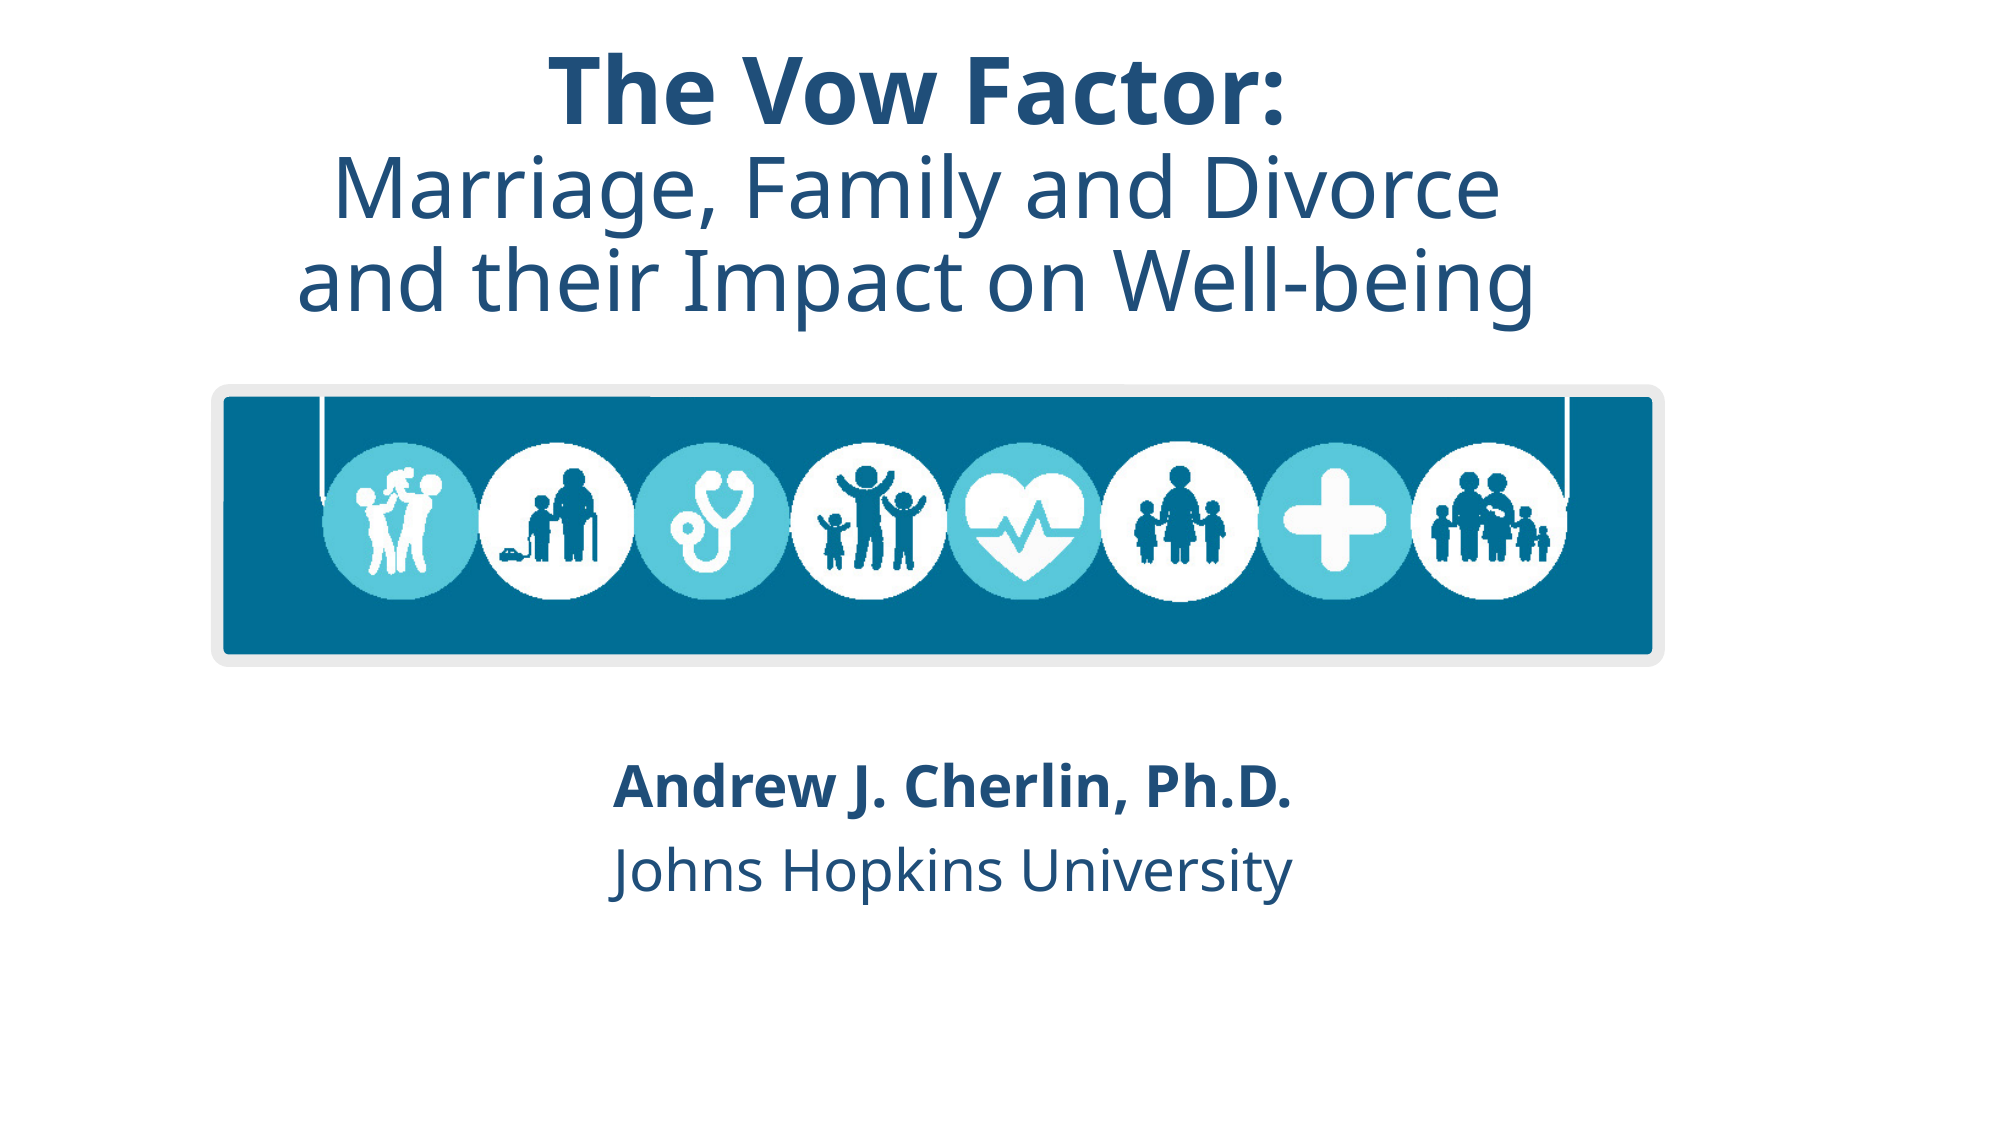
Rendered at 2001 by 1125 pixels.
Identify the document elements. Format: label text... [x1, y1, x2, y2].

text_box Andrew J. Cherlin, Ph.D. Johns Hopkins University [297, 750, 1610, 1062]
picture [217, 390, 1659, 661]
text_box The Vow Factor: Marriage, Family and Divorce and their Impact on Well-being [261, 36, 1574, 362]
